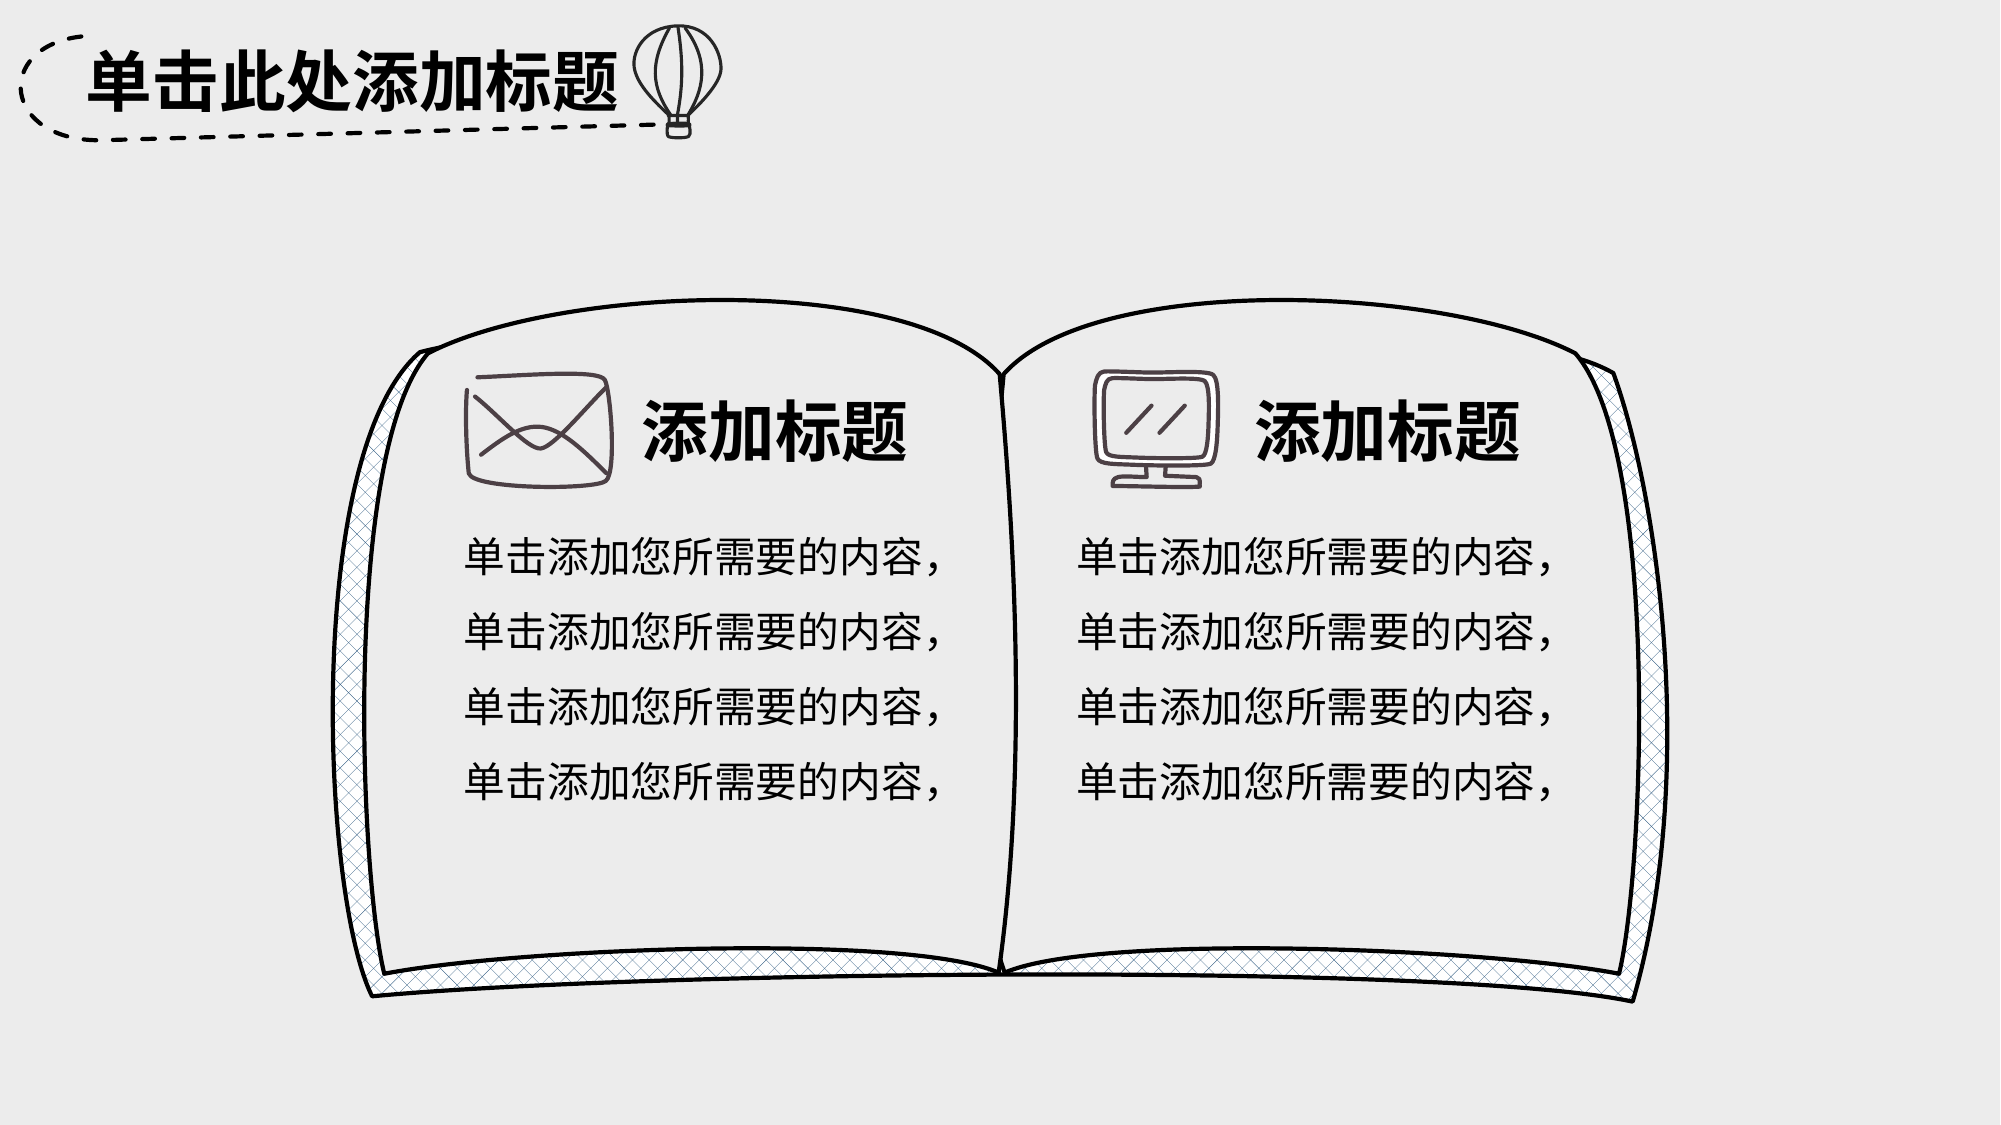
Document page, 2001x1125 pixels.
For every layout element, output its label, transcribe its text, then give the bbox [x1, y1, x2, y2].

text_box [19, 38, 570, 142]
text_box 单击此处添加标题 [70, 31, 633, 127]
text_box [332, 299, 1668, 1002]
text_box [465, 373, 612, 487]
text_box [633, 25, 722, 138]
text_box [1094, 371, 1219, 488]
